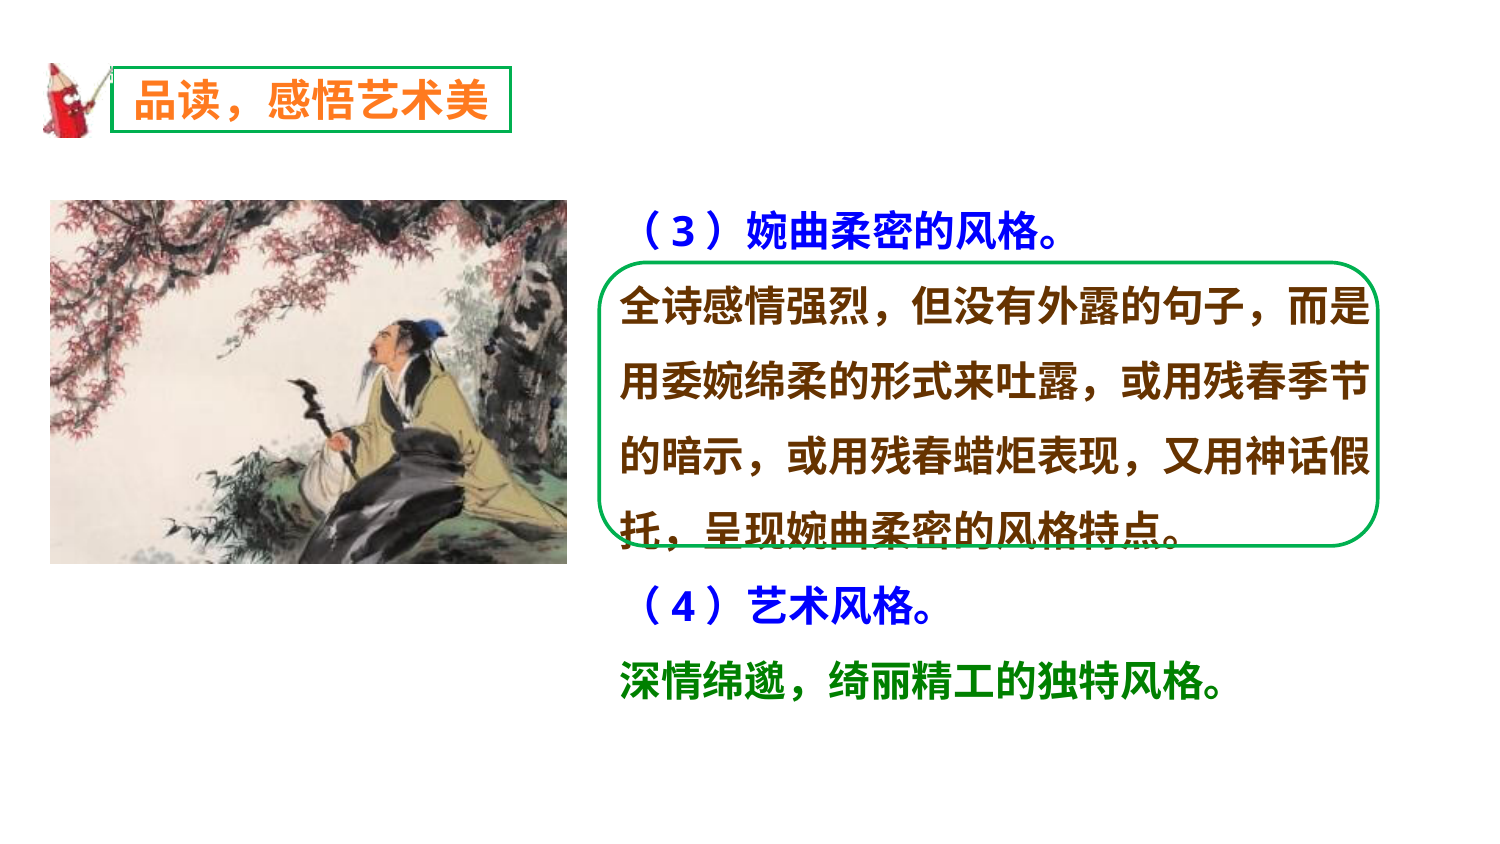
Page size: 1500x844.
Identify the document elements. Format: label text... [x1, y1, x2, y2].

text_box 品读，感悟艺术美 [113, 66, 512, 132]
picture [43, 63, 113, 138]
text_box （3）婉曲柔密的风格。 全诗感情强烈，但没有外露的句子，而是用委婉绵柔的形式来吐露，或用残春季节的暗示，或用残春蜡炬表现，又用神话假托，呈现婉曲柔密的风格特点。 （4）艺术风格。 深情绵邈，绮丽精工的独特风格。 [608, 173, 1394, 710]
text_box [598, 261, 1379, 547]
picture [49, 200, 567, 564]
